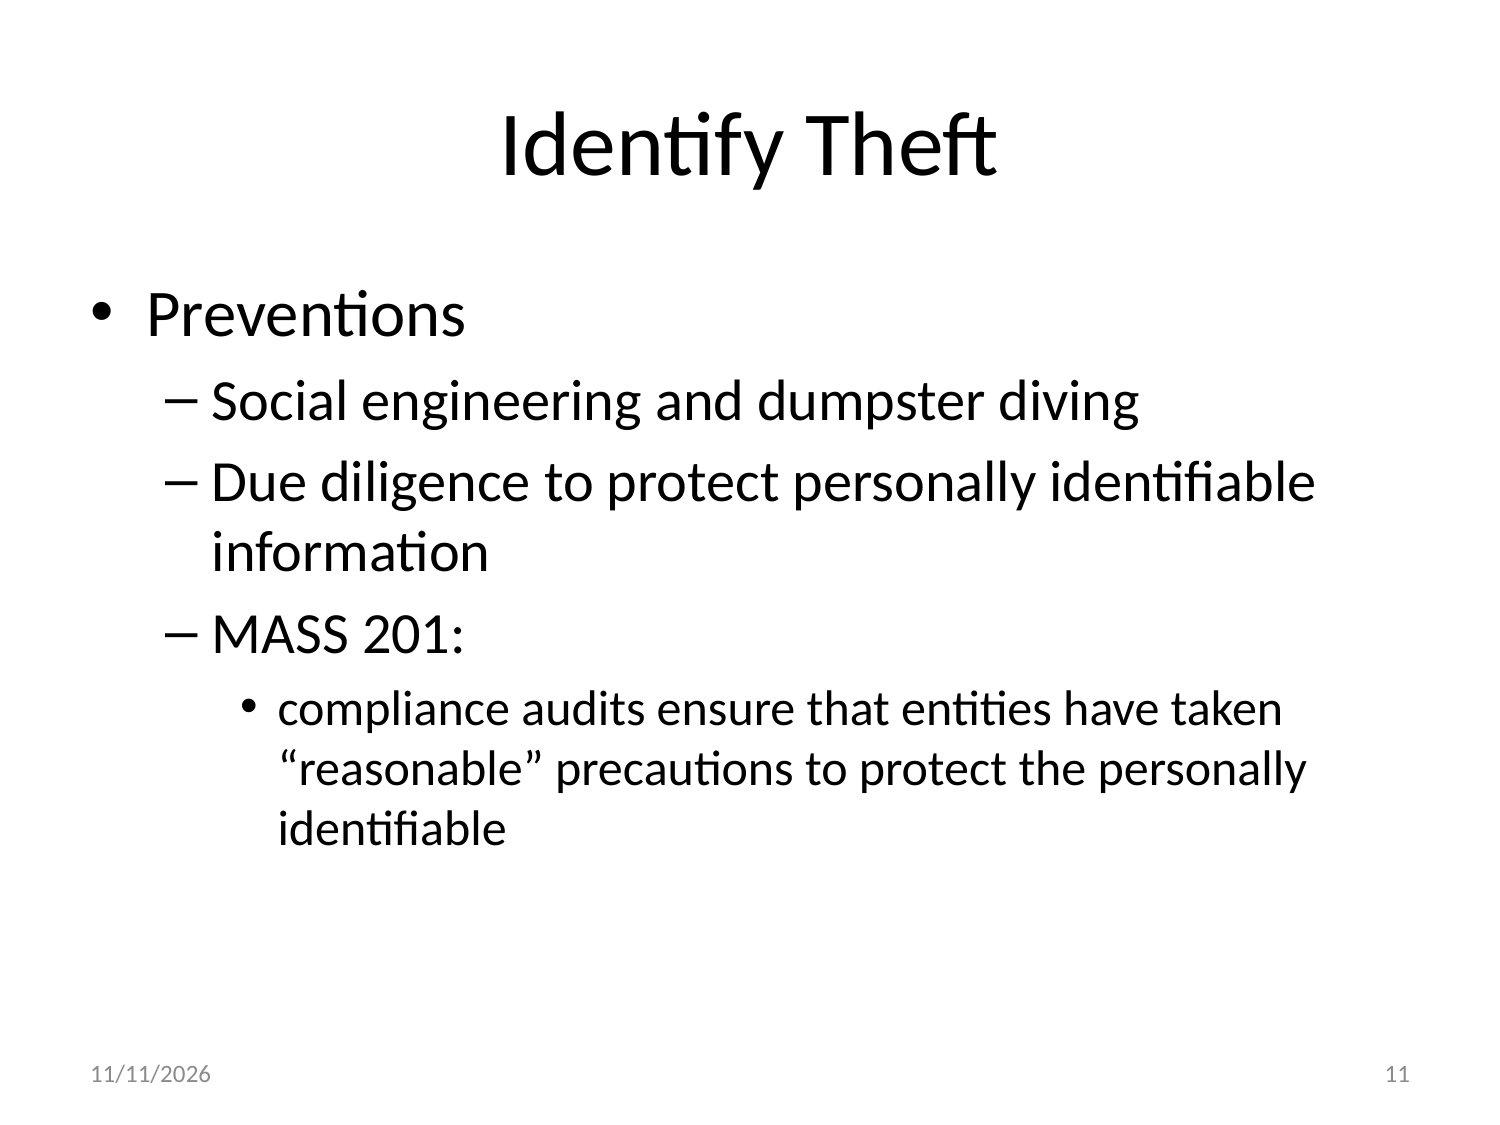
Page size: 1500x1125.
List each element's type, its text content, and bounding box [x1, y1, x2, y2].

title Identify Theft [75, 45, 1425, 233]
list Preventions Social engineering and dumpster diving Due diligence to protect personally identifiable information MASS 201: compliance audits ensure that entities have taken “reasonable” precautions to protect the personally identifiable [75, 262, 1425, 1005]
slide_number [75, 1042, 425, 1103]
slide_number 11 [1074, 1042, 1425, 1103]
